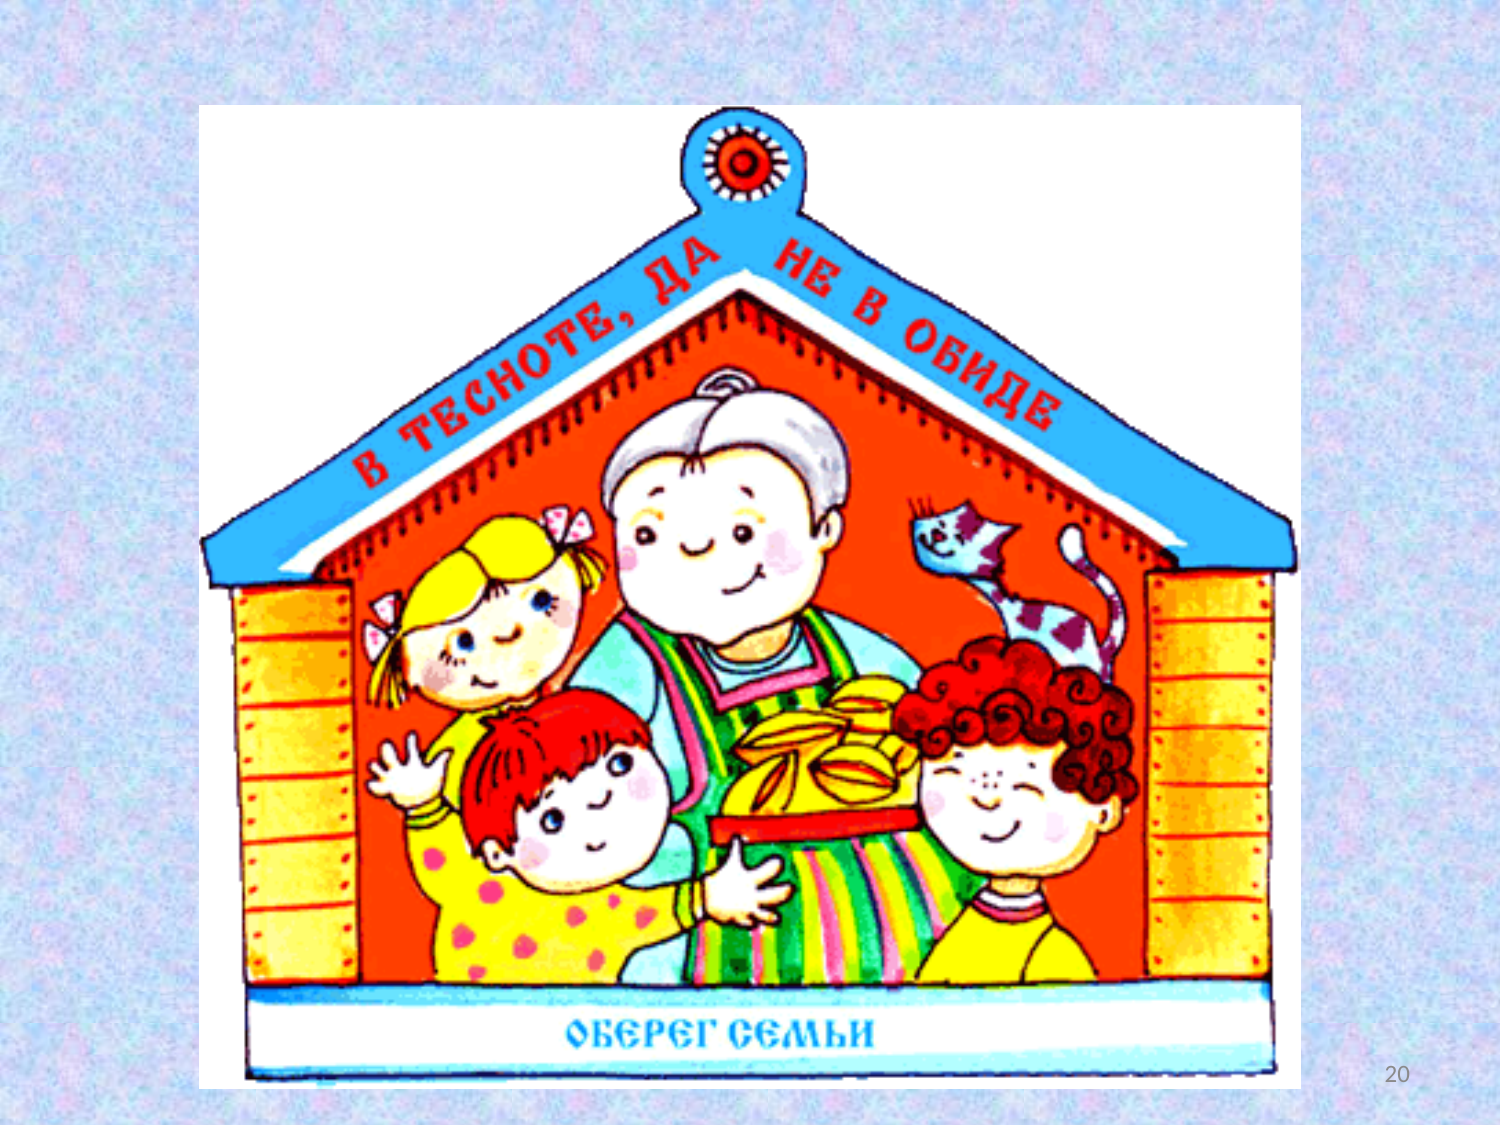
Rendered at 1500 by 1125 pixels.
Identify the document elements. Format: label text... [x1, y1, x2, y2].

picture [0, 0, 1500, 1125]
slide_number 20 [1074, 1042, 1425, 1103]
